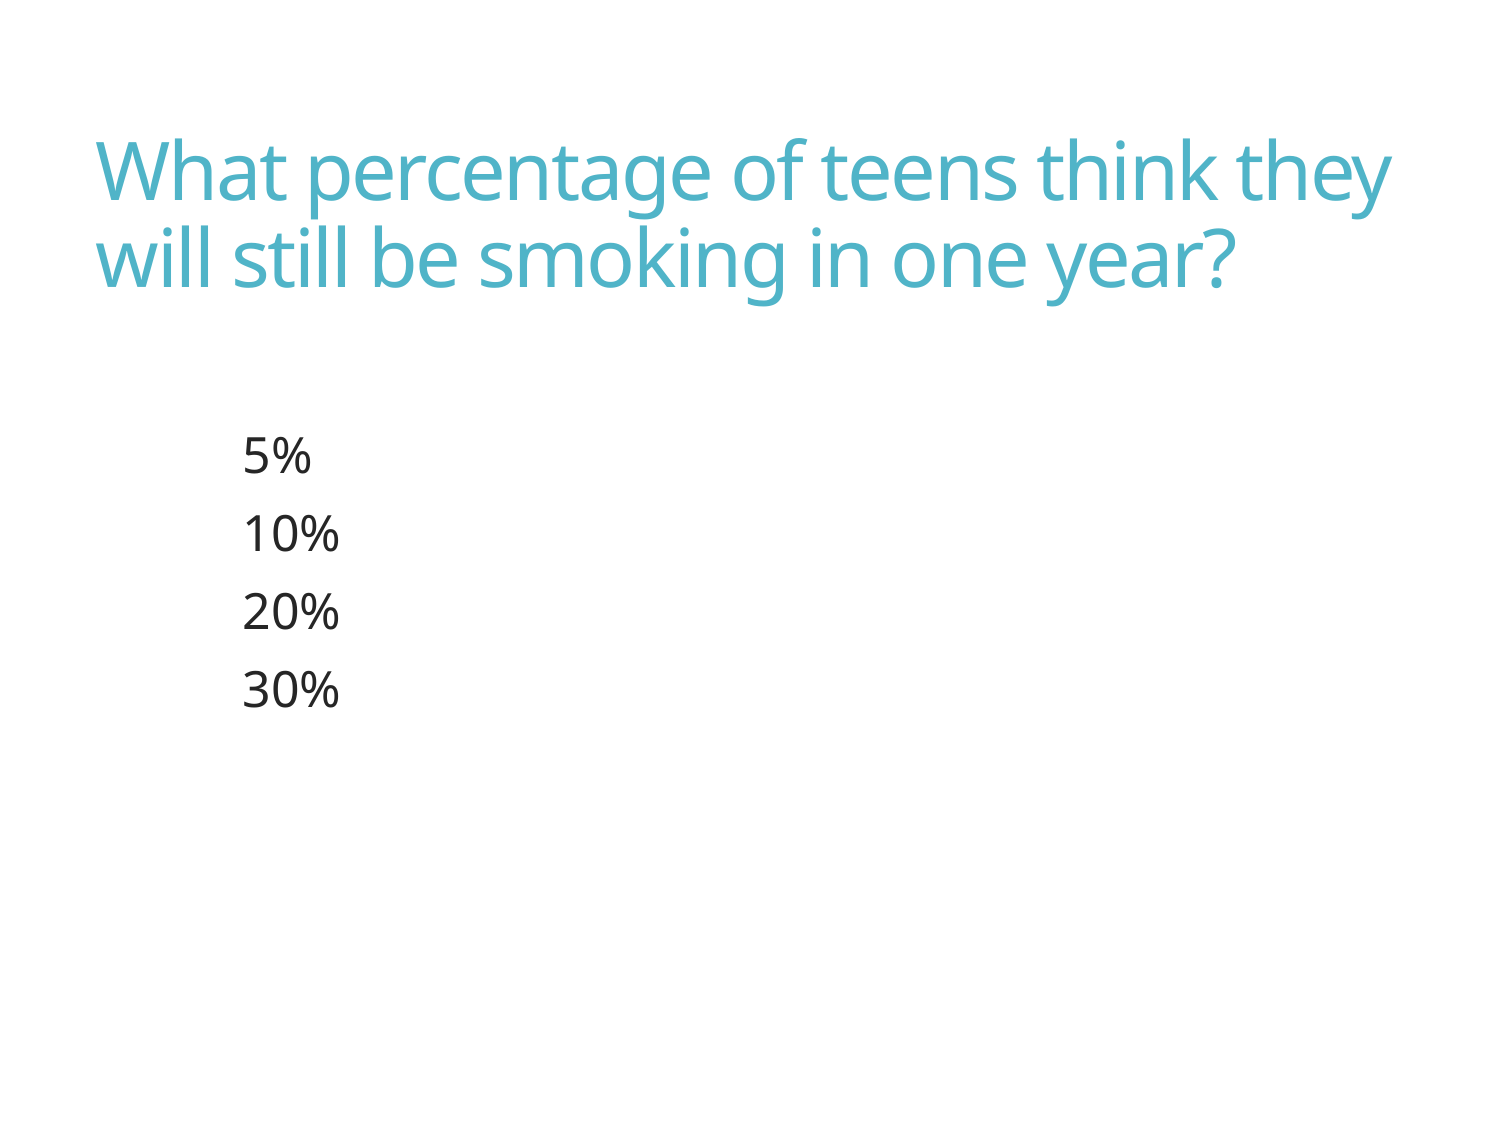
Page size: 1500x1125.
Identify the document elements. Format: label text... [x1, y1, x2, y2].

list 5% 10% 20% 30% [212, 425, 1363, 1043]
title What percentage of teens think they will still be smoking in one year? [80, 81, 1407, 354]
